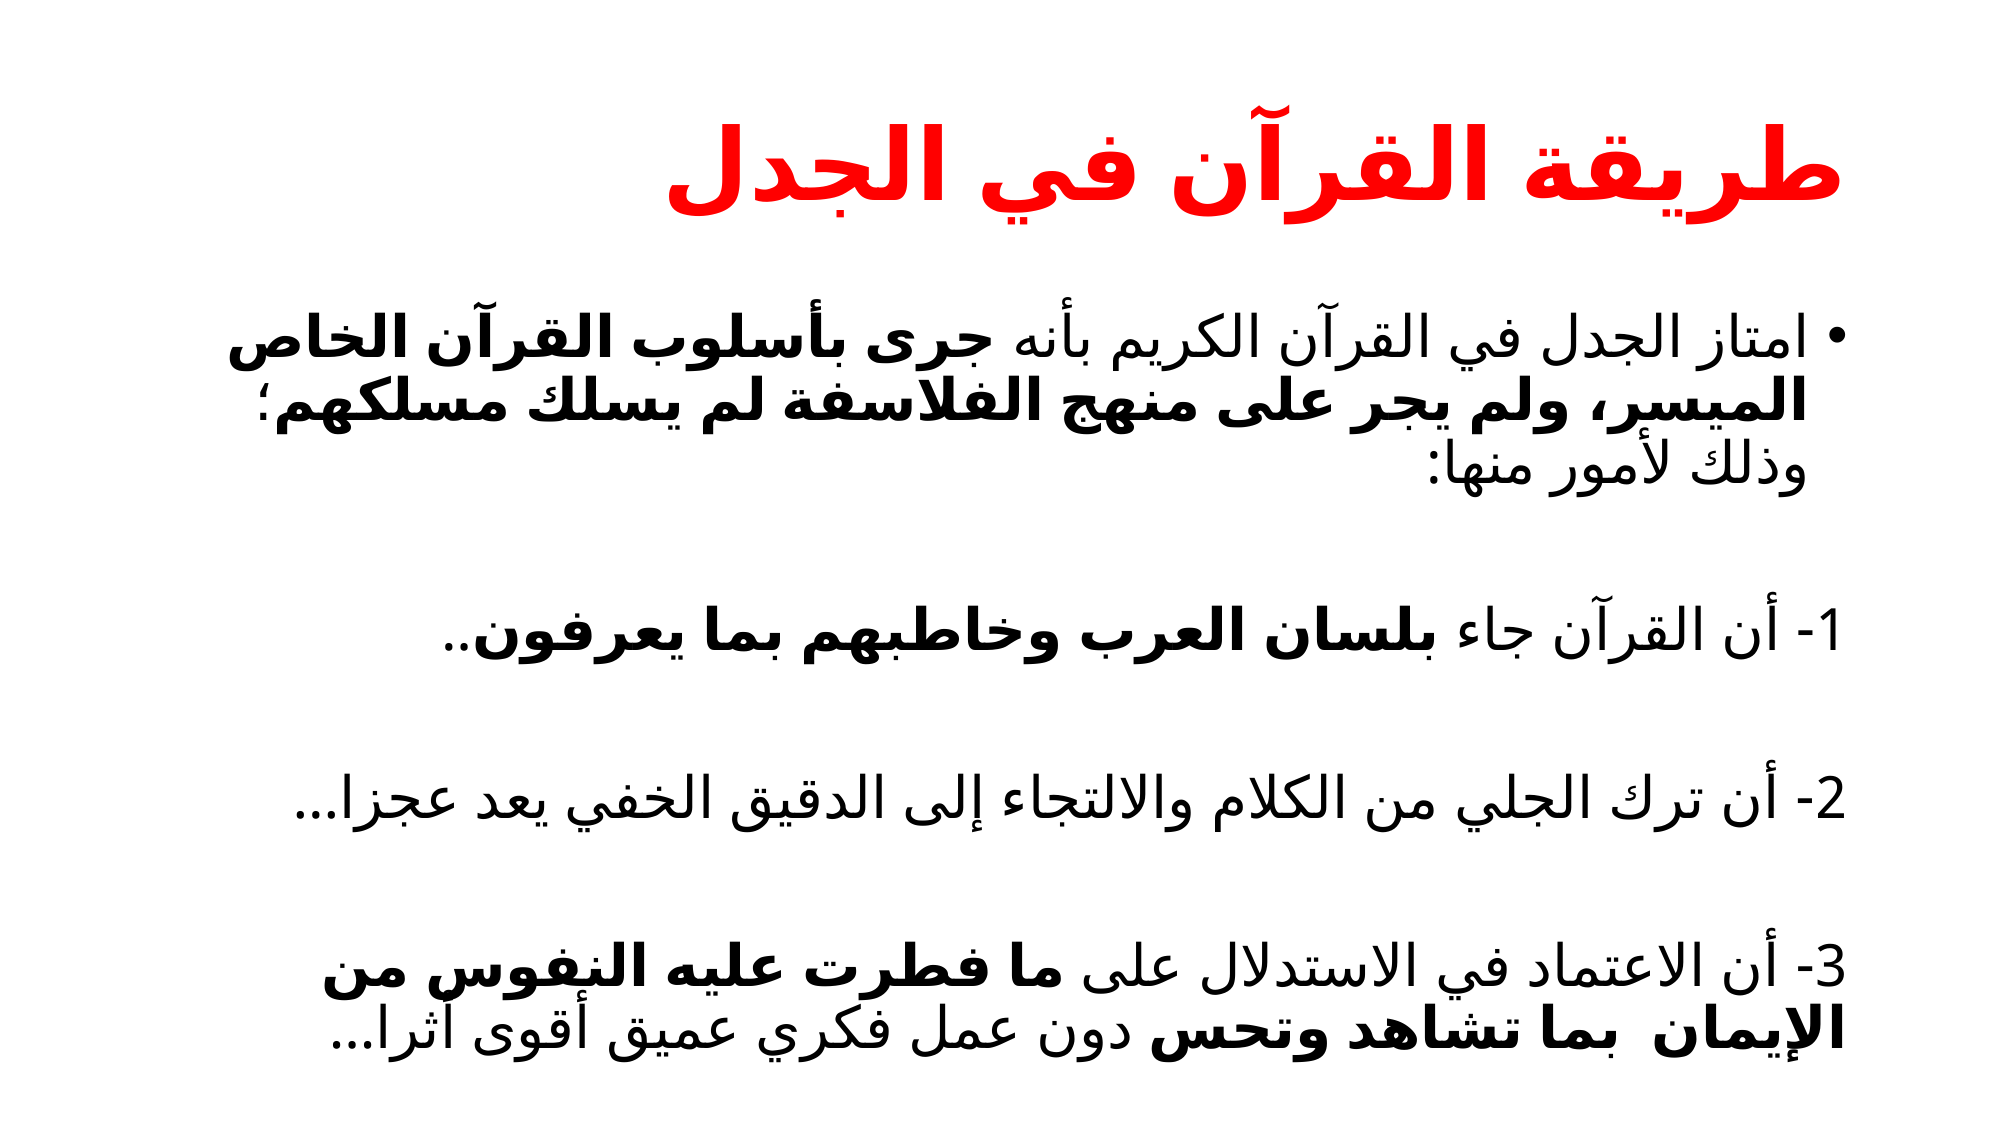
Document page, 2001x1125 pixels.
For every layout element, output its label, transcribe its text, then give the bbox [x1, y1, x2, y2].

title طريقة القرآن في الجدل [137, 59, 1863, 278]
list امتاز الجدل في القرآن الكريم بأنه جرى بأسلوب القرآن الخاص الميسر، ولم يجر على منهج الفلاسفة لم يسلك مسلكهم؛ وذلك لأمور منها: 1- أن القرآن جاء بلسان العرب وخاطبهم بما يعرفون.. 2- أن ترك الجلي من الكلام والالتجاء إلى الدقيق الخفي يعد عجزا... 3- أن الاعتماد في الاستدلال على ما فطرت عليه النفوس من الإيمان بما تشاهد وتحس دون عمل فكري عميق أقوى أثرا... [137, 299, 1863, 1014]
